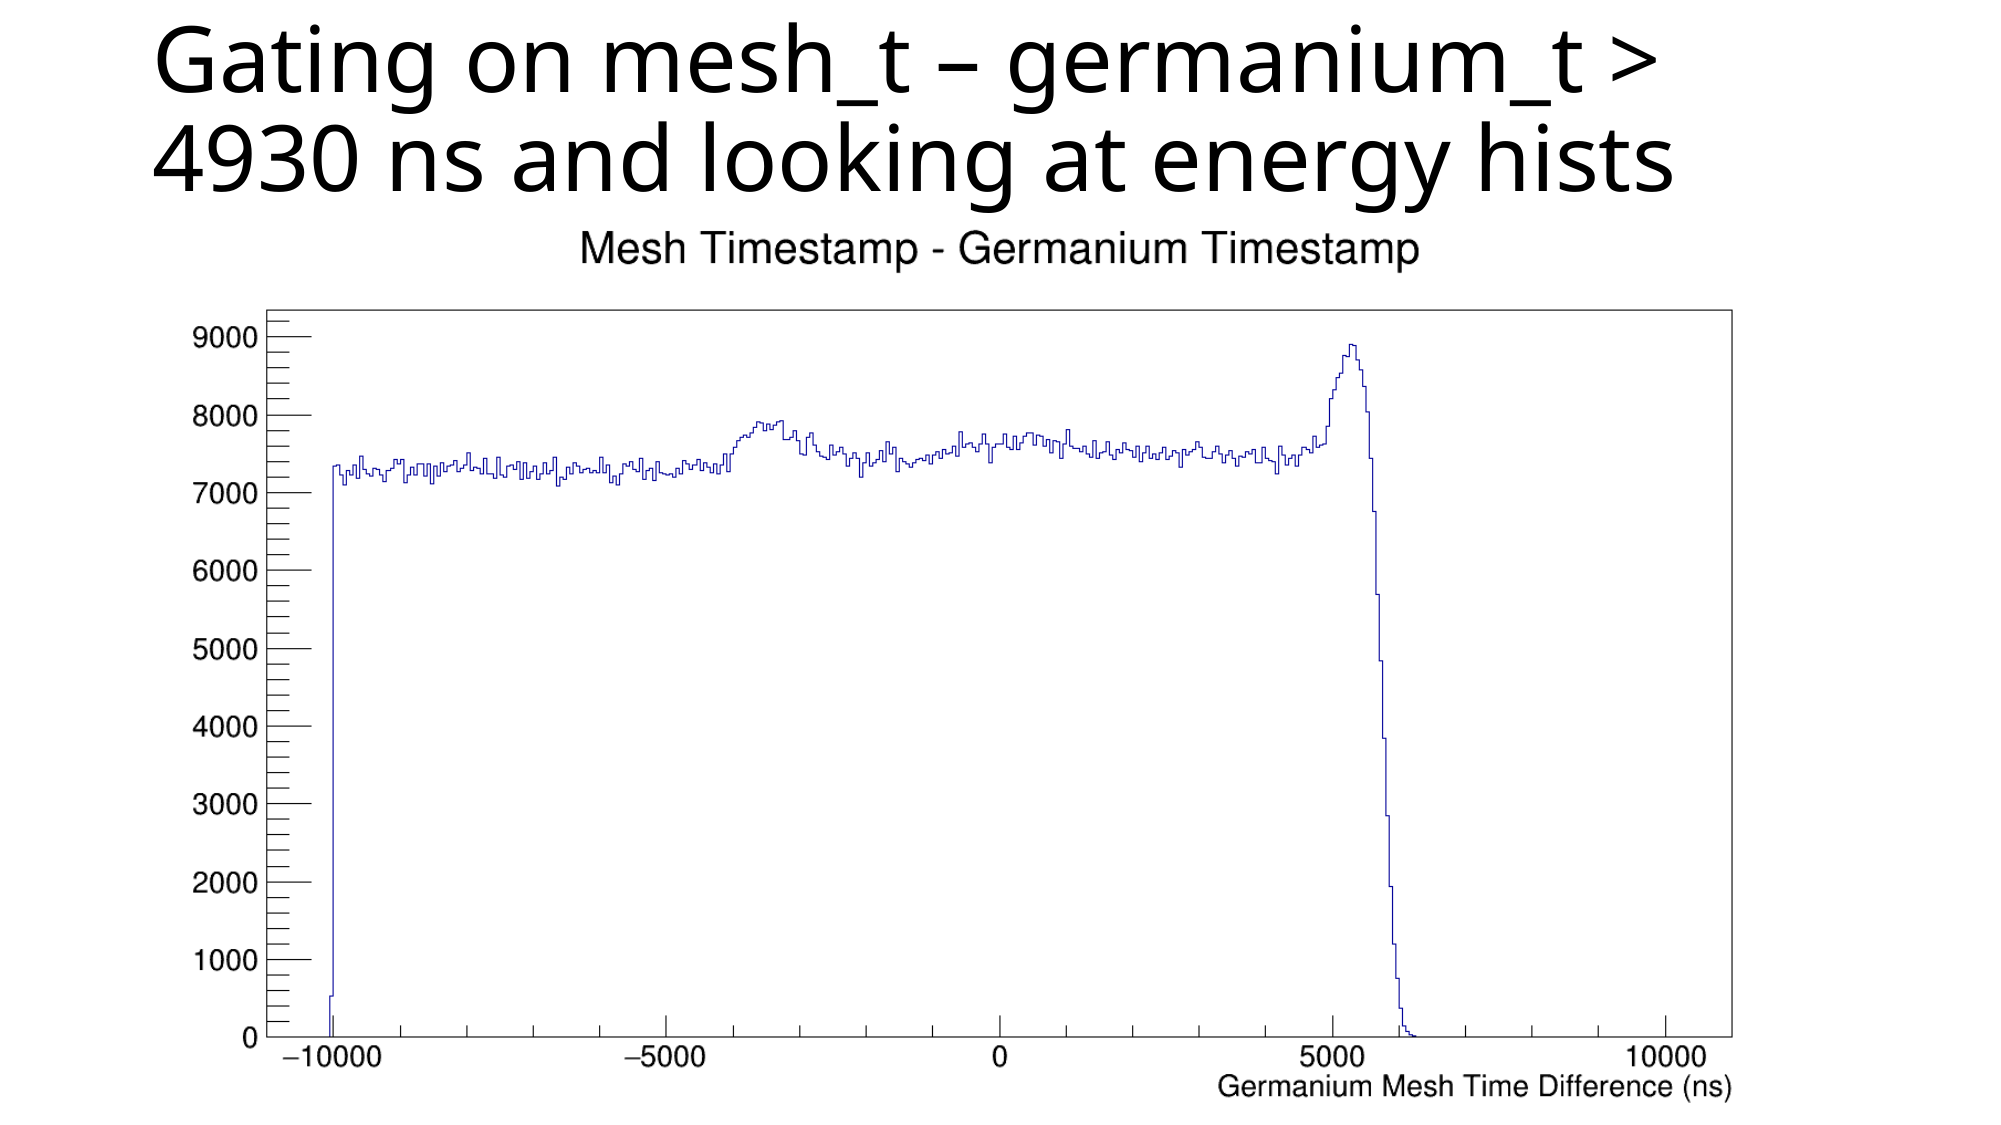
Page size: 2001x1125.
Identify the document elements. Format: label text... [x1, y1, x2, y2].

title Gating on mesh_t – germanium_t > 4930 ns and looking at energy hists [137, 3, 1863, 220]
picture [85, 220, 1915, 1125]
